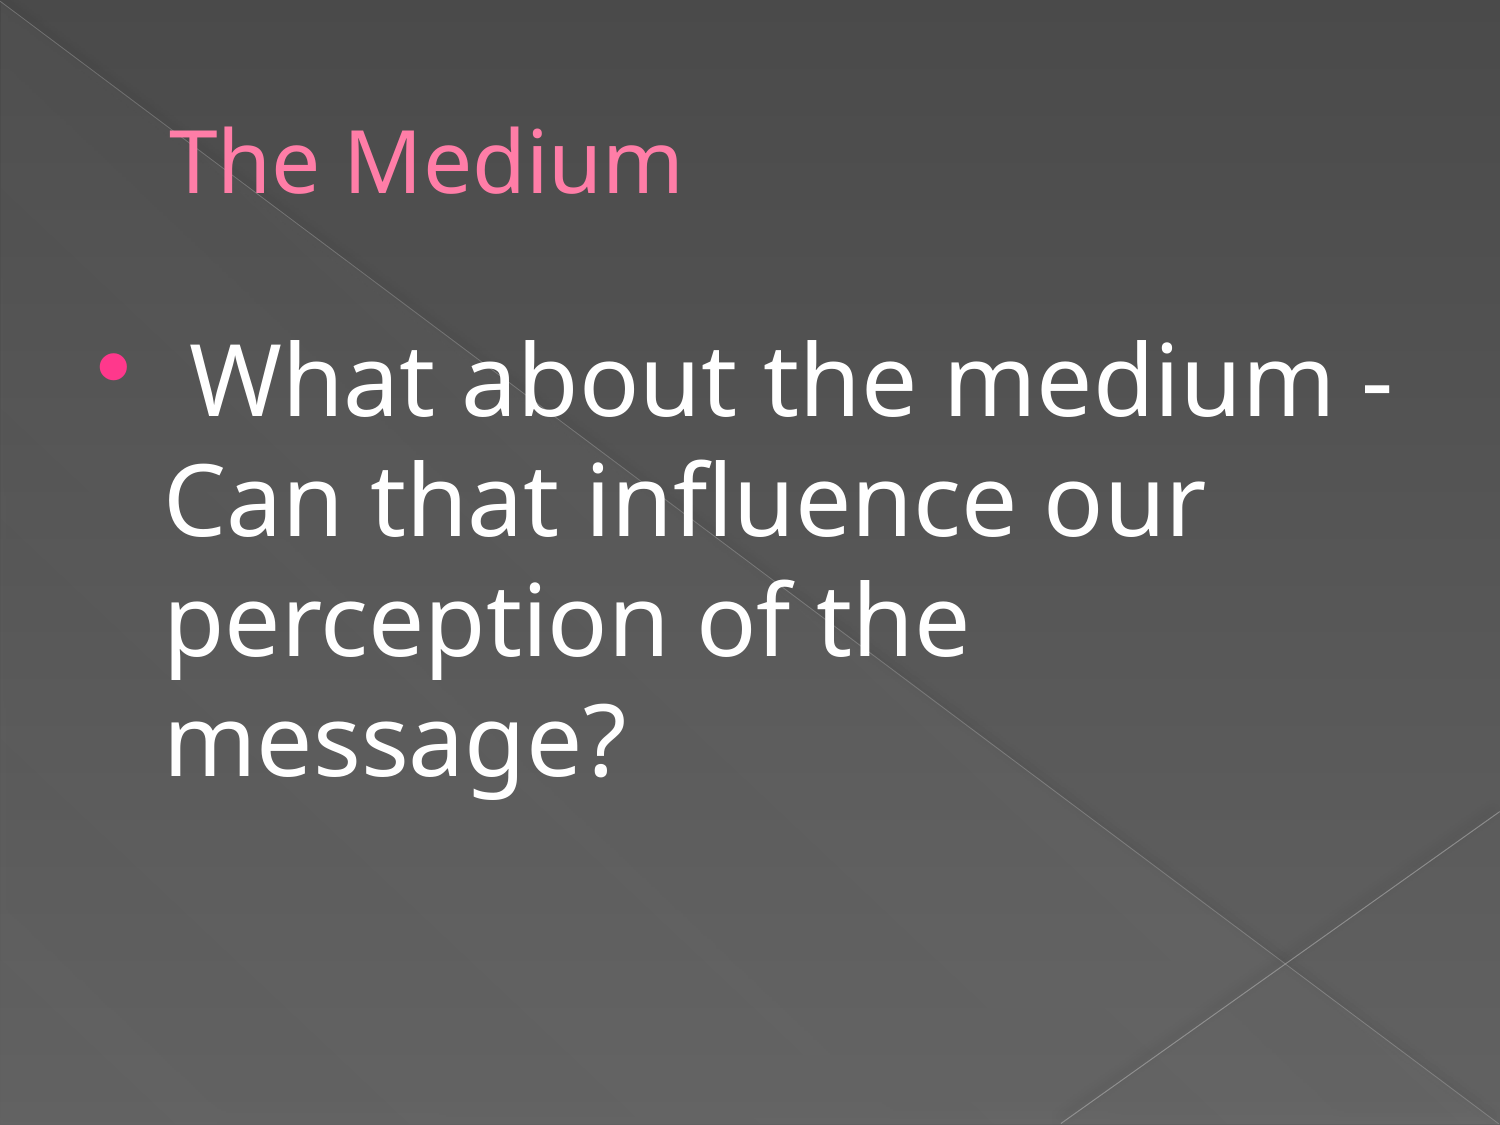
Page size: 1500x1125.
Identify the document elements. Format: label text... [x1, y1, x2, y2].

list What about the medium - Can that influence our perception of the message? [75, 308, 1425, 1059]
title The Medium [75, 43, 1425, 274]
